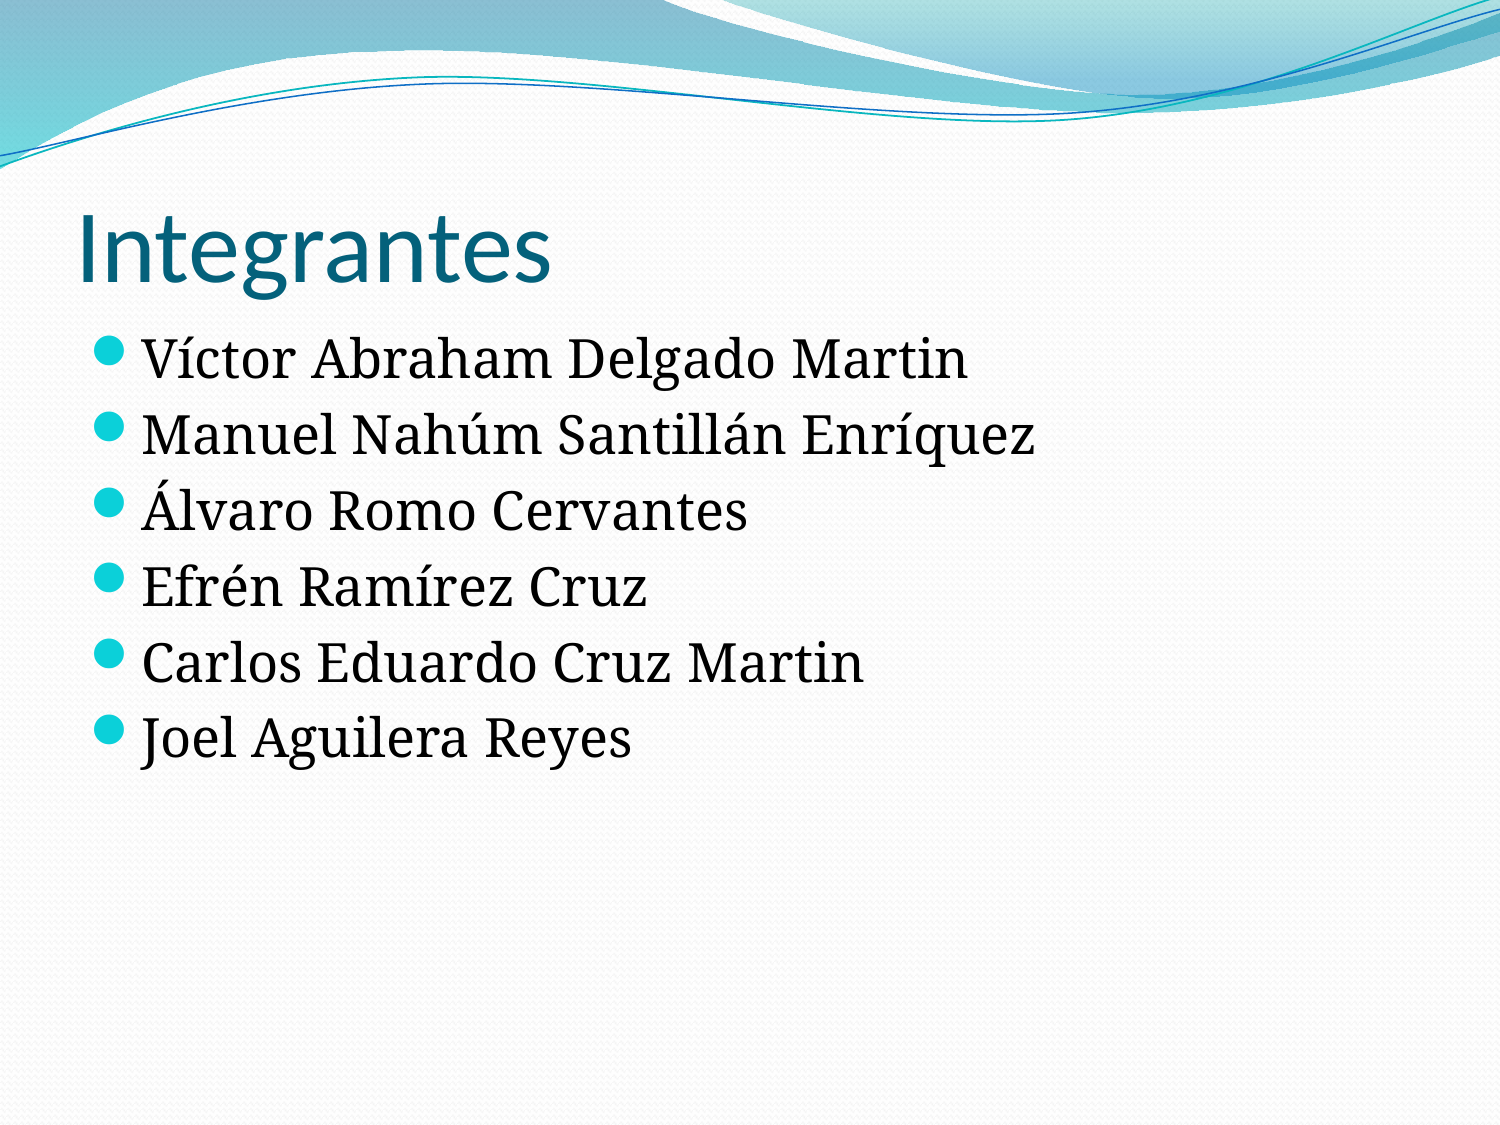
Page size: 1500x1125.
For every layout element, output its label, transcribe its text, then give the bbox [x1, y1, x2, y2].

list Víctor Abraham Delgado Martin Manuel Nahúm Santillán Enríquez Álvaro Romo Cervantes Efrén Ramírez Cruz Carlos Eduardo Cruz Martin Joel Aguilera Reyes [75, 317, 1425, 1038]
title Integrantes [75, 115, 1425, 303]
